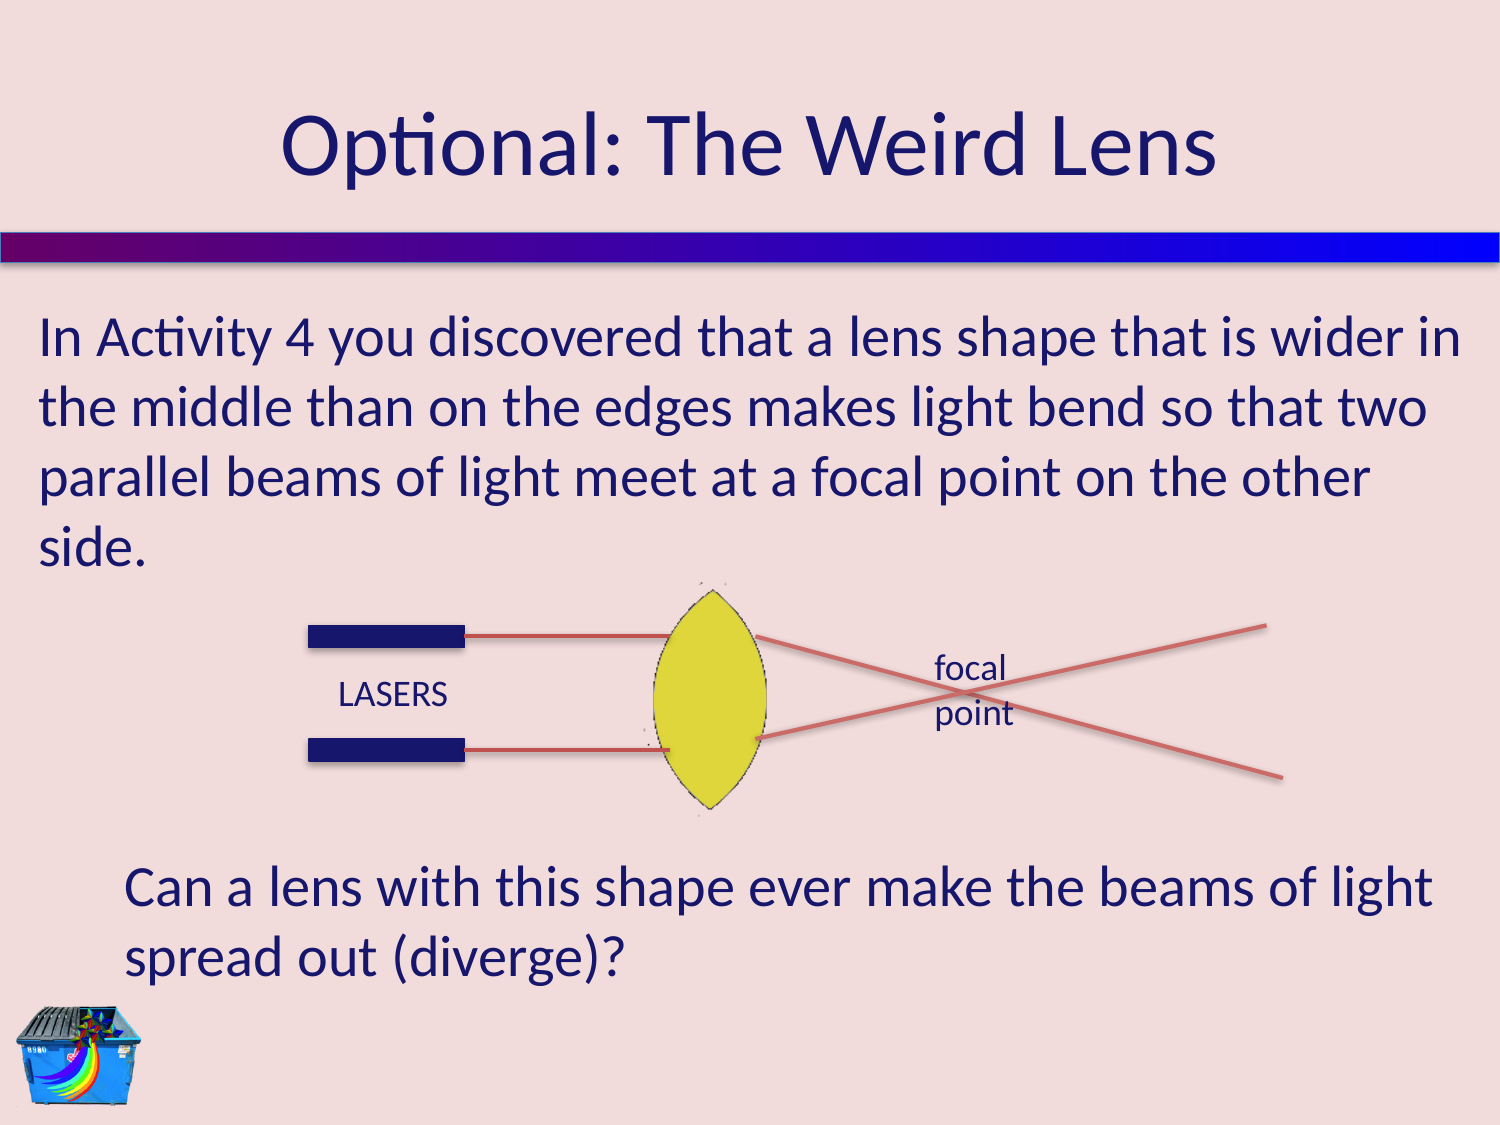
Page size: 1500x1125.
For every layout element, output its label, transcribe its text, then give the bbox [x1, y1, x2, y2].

picture [14, 1004, 143, 1107]
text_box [308, 562, 1284, 832]
title Optional: The Weird Lens [75, 45, 1425, 233]
text_box Can a lens with this shape ever make the beams of light spread out (diverge)? [109, 840, 1450, 996]
text_box In Activity 4 you discovered that a lens shape that is wider in the middle than on the edges makes light bend so that two parallel beams of light meet at a focal point on the other side. [23, 290, 1478, 585]
